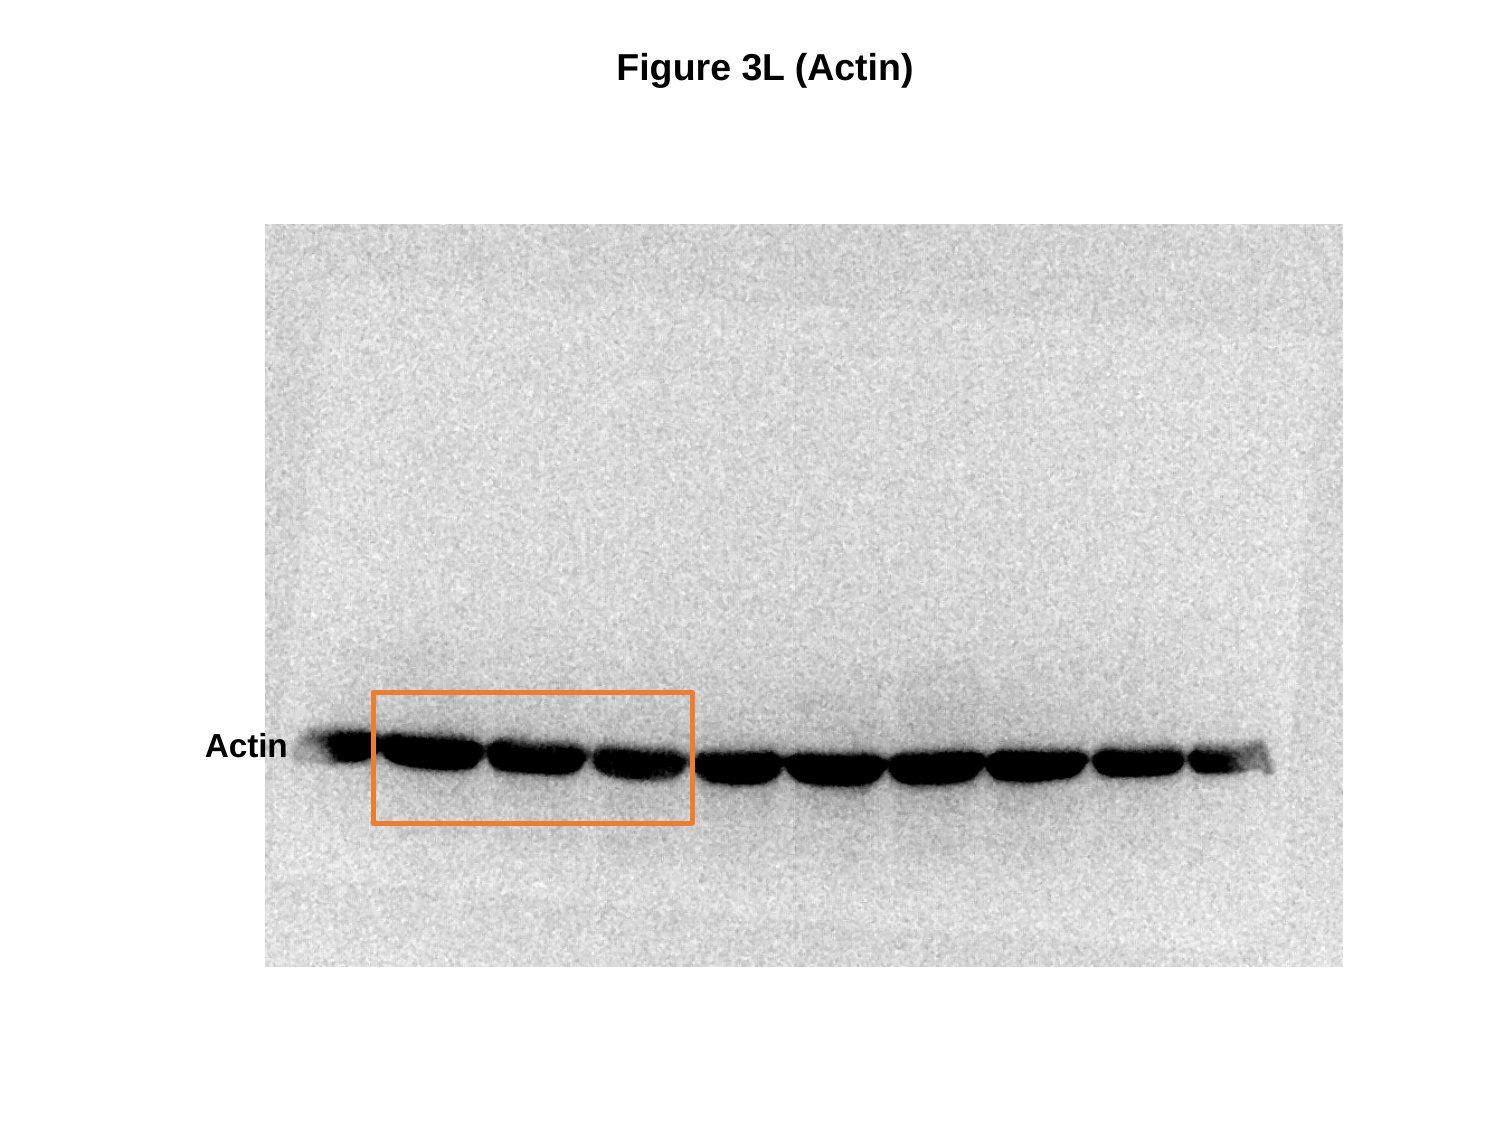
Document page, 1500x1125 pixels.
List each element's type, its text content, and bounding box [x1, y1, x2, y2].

picture [265, 224, 1343, 967]
text_box Actin [190, 716, 265, 772]
text_box Figure 3L (Actin) [601, 35, 970, 95]
